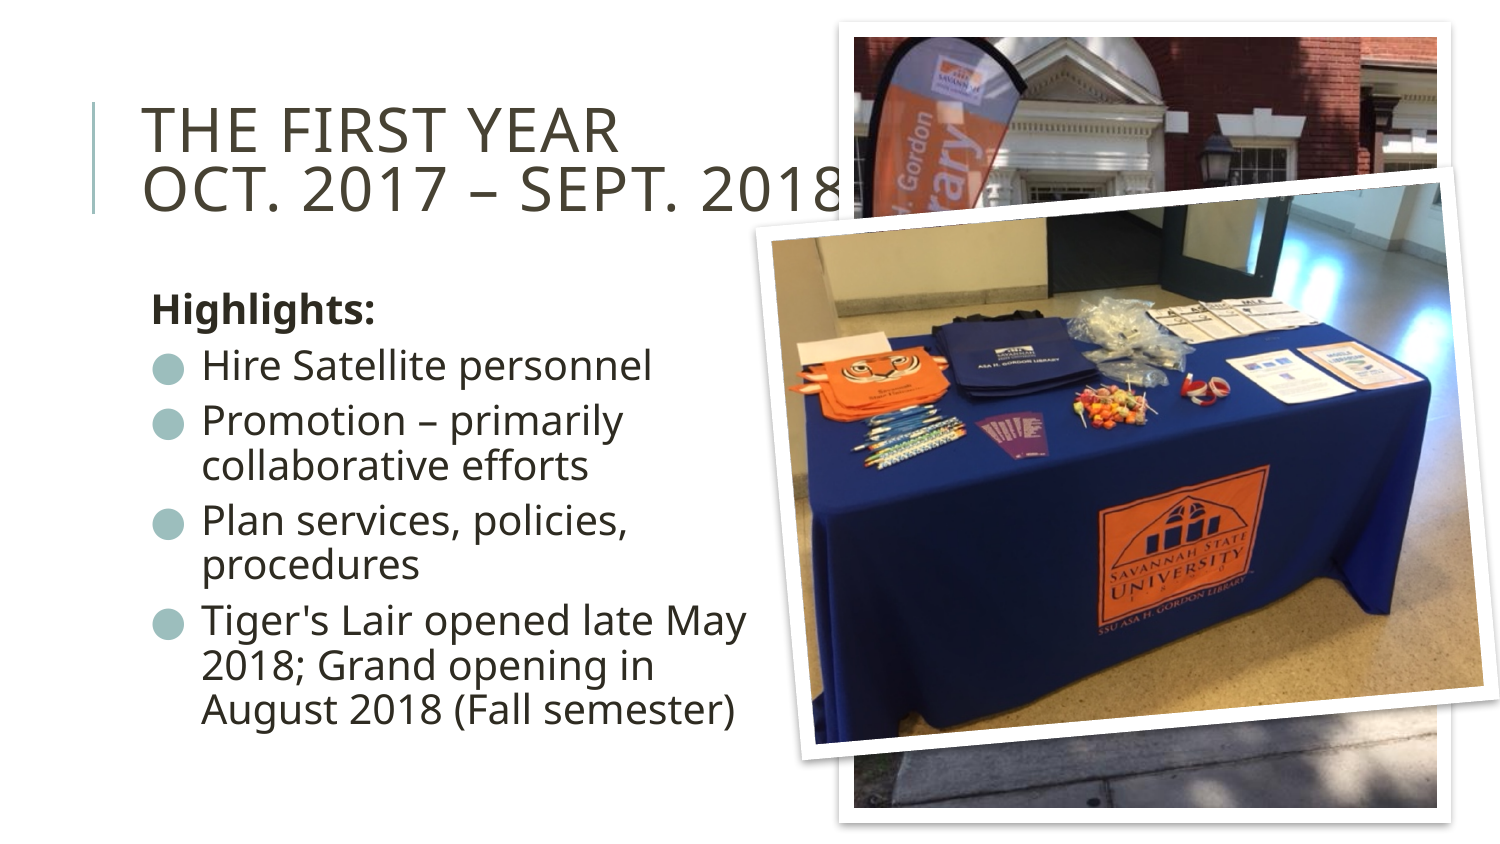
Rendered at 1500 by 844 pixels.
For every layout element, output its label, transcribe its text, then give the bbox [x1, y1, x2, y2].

list Highlights: Hire Satellite personnel Promotion – primarily collaborative efforts Plan services, policies, procedures Tiger's Lair opened late May 2018; Grand opening in August 2018 (Fall semester) [126, 281, 763, 777]
title The First Year Oct. 2017 – Sept. 2018 [126, 71, 834, 257]
picture [772, 36, 1483, 809]
